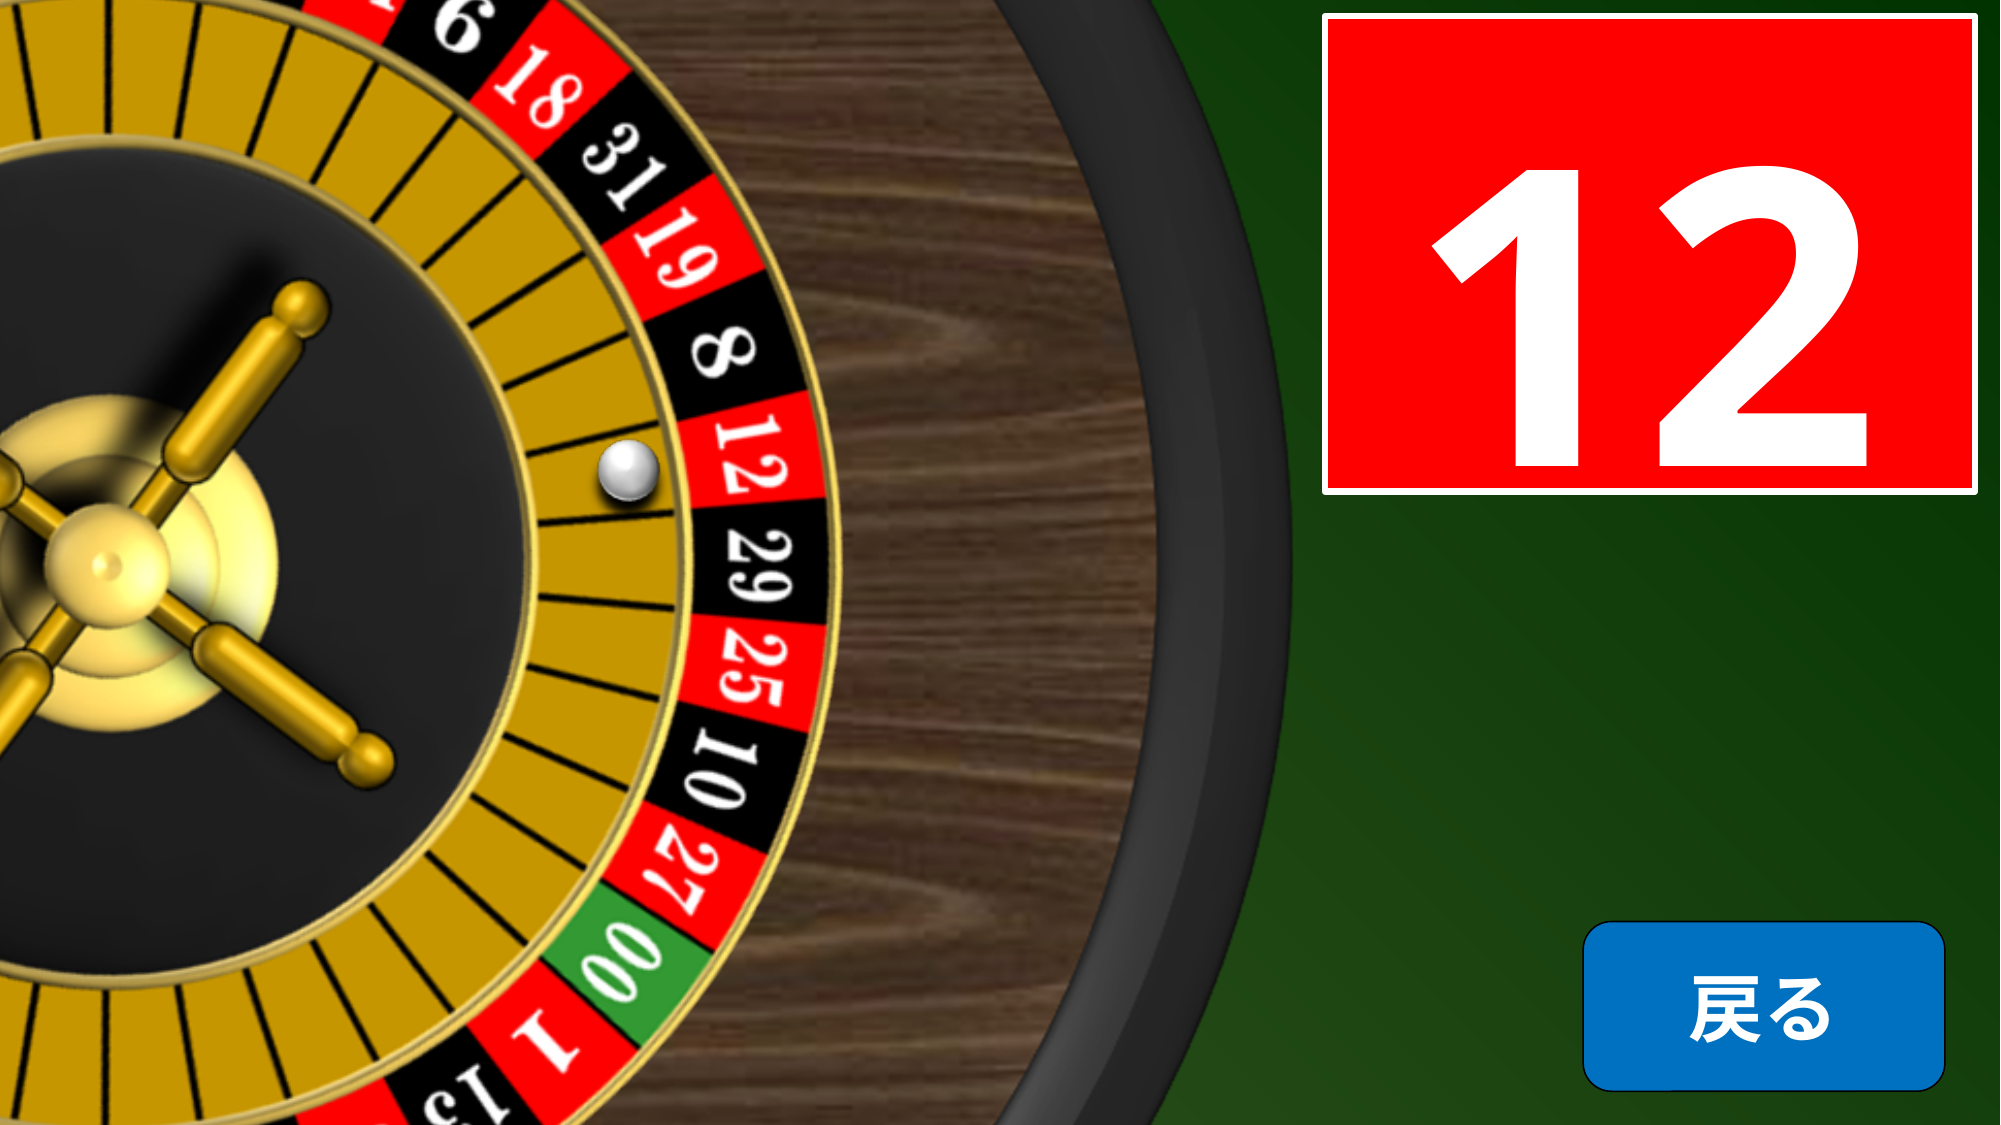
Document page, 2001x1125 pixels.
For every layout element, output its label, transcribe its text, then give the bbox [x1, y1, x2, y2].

picture [0, 0, 1297, 1125]
text_box 12 [1392, 44, 1896, 558]
text_box [1324, 16, 1975, 492]
text_box 戻る [1583, 921, 1945, 1092]
